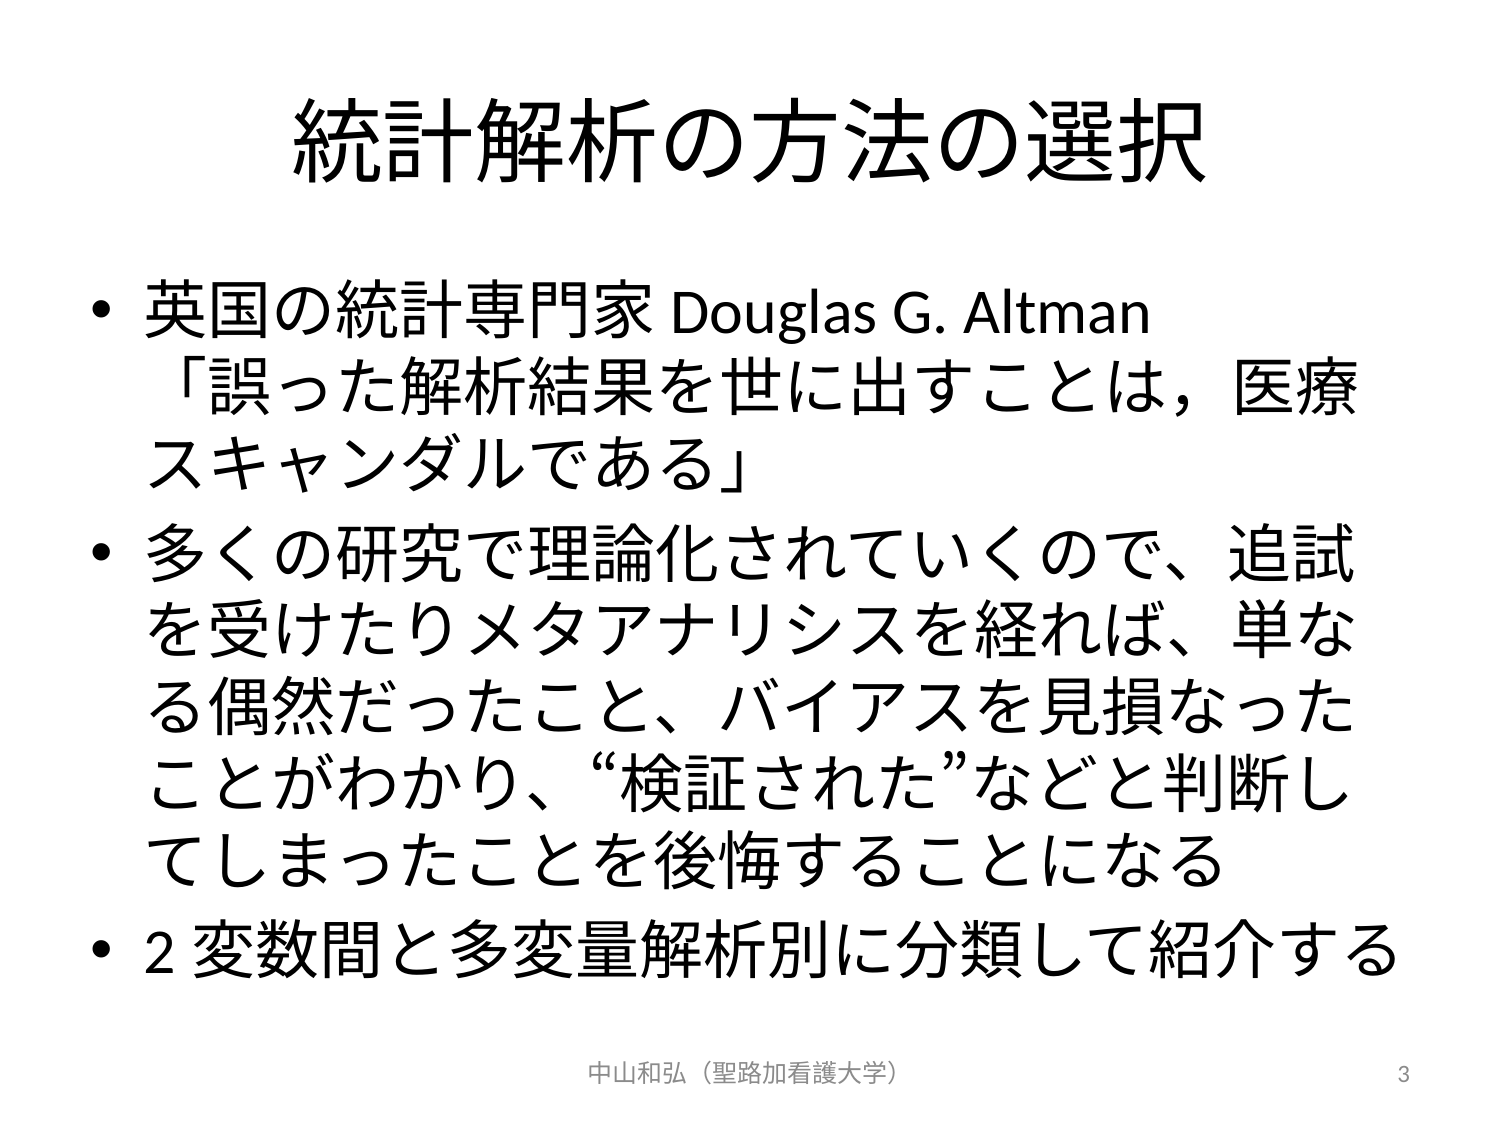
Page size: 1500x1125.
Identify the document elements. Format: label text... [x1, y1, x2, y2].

title 統計解析の方法の選択 [75, 45, 1425, 233]
slide_number 3 [1074, 1042, 1425, 1103]
footer 中山和弘（聖路加看護大学） [512, 1042, 988, 1103]
list 英国の統計専門家Douglas G. Altman 「誤った解析結果を世に出すことは，医療スキャンダルである」 多くの研究で理論化されていくので、追試を受けたりメタアナリシスを経れば、単なる偶然だったこと、バイアスを見損なったことがわかり、“検証された”などと判断してしまったことを後悔することになる 2変数間と多変量解析別に分類して紹介する [75, 262, 1425, 1035]
